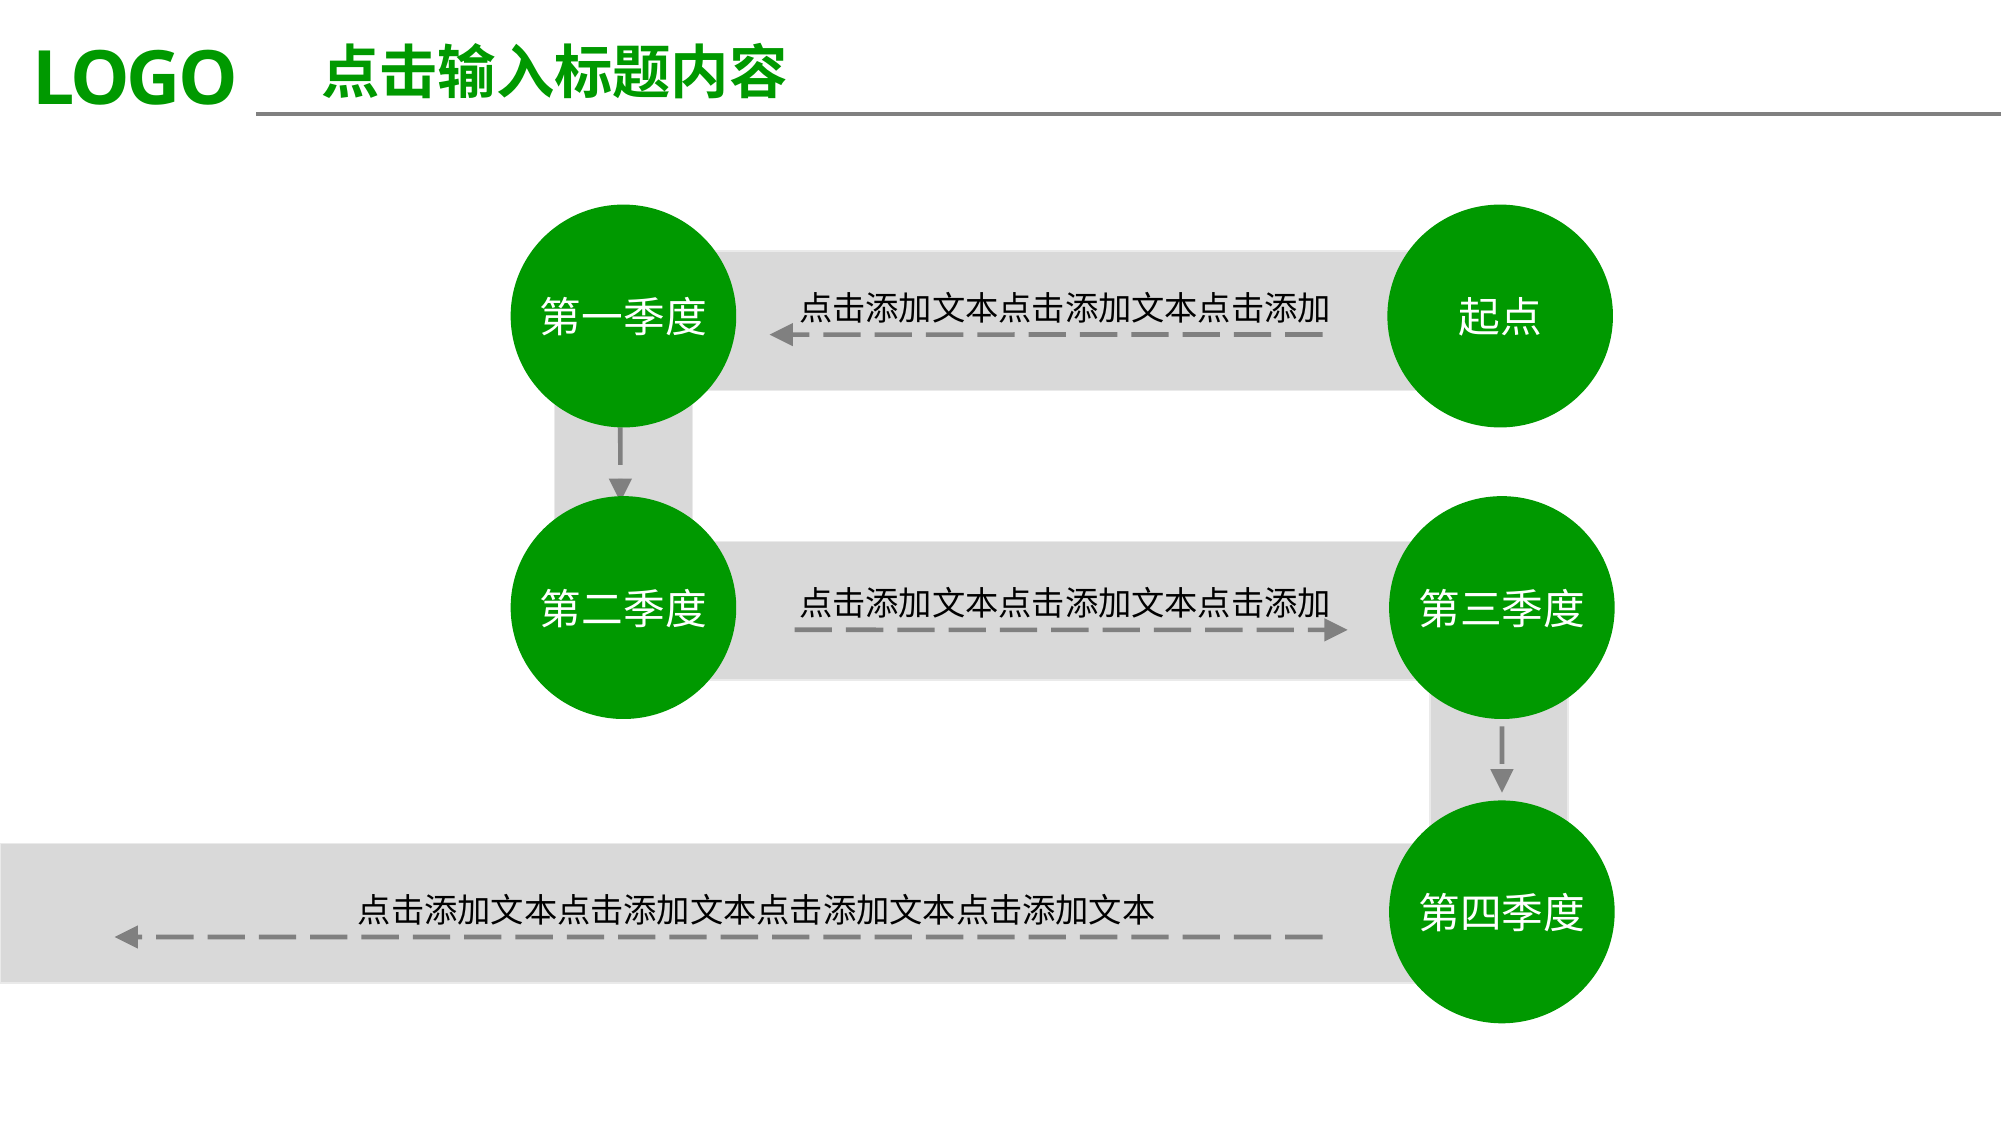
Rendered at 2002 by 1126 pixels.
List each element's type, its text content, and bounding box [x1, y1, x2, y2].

text_box [710, 541, 1416, 681]
text_box 第四季度 [1389, 800, 1615, 1024]
text_box 点击输入标题内容 [284, 27, 825, 113]
text_box 点击添加文本点击添加文本点击添加 [773, 259, 1357, 335]
text_box [0, 843, 1415, 984]
text_box [1491, 761, 1513, 793]
text_box [708, 250, 1415, 391]
text_box [1319, 630, 1348, 641]
text_box [1430, 695, 1569, 825]
text_box 第一季度 [510, 204, 737, 428]
text_box 第三季度 [1389, 496, 1615, 719]
text_box [769, 332, 798, 345]
text_box 第二季度 [510, 496, 737, 719]
text_box 点击添加文本点击添加文本点击添加文本点击添加文本 [191, 862, 1323, 937]
text_box [554, 405, 693, 519]
text_box 点击添加文本点击添加文本点击添加 [773, 554, 1357, 630]
text_box 起点 [1387, 204, 1613, 428]
text_box [114, 926, 136, 948]
text_box [610, 479, 631, 496]
